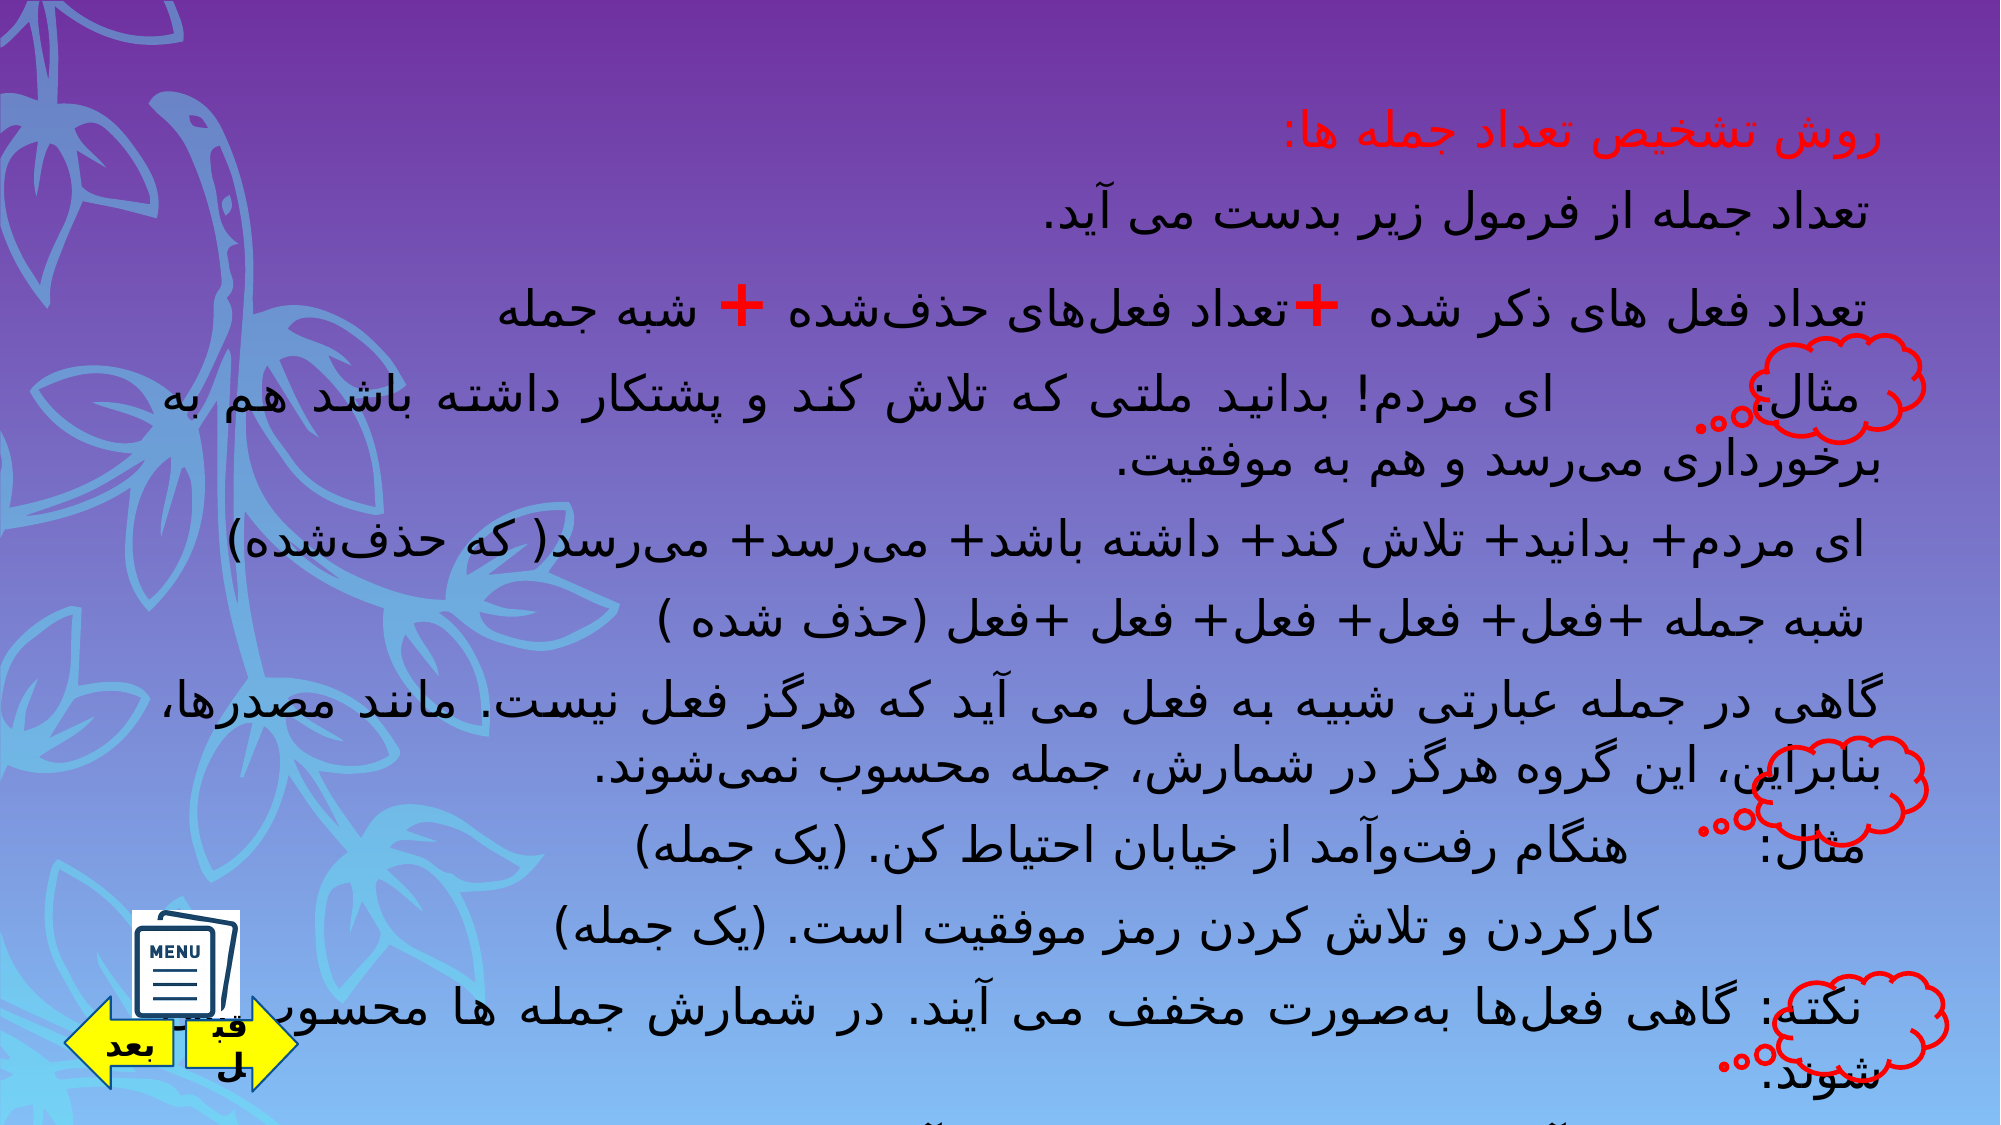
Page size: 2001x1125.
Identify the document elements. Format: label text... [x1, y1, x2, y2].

text_box بعد [63, 995, 175, 1091]
picture [132, 910, 240, 1018]
text_box روش تشخیص تعداد جمله ها: تعداد جمله از فرمول زیر بدست می آید. تعداد فعل های ذکر شده +تعداد فعل‌های حذف‌شده + شبه جمله مثال: ای مردم! بدانید ملتی که تلاش کند و پشتکار داشته باشد هم به برخورداری می‌رسد و هم به موفقیت. ای مردم+ بدانید+ تلاش کند+ داشته باشد+ می‌رسد+ می‌رسد( که حذف‌شده) شبه جمله +فعل+ فعل+ فعل+ فعل +فعل (حذف شده ) گاهی در جمله عبارتی شبیه به فعل می آید که هرگز فعل نیست. مانند مصدرها، بنابراین، این گروه هرگز در شمارش، جمله محسوب نمی‌شوند. مثال: هنگام رفت‌وآمد از خیابان احتیاط کن. (یک جمله) کارکردن و تلاش کردن رمز موفقیت است. (یک جمله) نکته: گاهی فعل‌ها به‌صورت مخفف می آیند. در شمارش جمله ها محسوب می شوند. مثال من آن نی ام که تو رها نکنم. (من آن کسی نیستم که تورا رها نکنم) [140, 85, 1899, 1125]
text_box [1697, 424, 1706, 433]
text_box قبل [185, 995, 299, 1093]
text_box [1714, 819, 1729, 834]
text_box [1734, 809, 1755, 830]
text_box [1752, 736, 1928, 847]
text_box [1720, 1062, 1729, 1071]
text_box [1750, 334, 1925, 444]
text_box [1734, 1054, 1749, 1069]
text_box [1699, 827, 1708, 836]
text_box [1732, 406, 1753, 427]
text_box [1755, 1044, 1776, 1065]
text_box [1773, 972, 1949, 1082]
text_box [1711, 416, 1726, 431]
